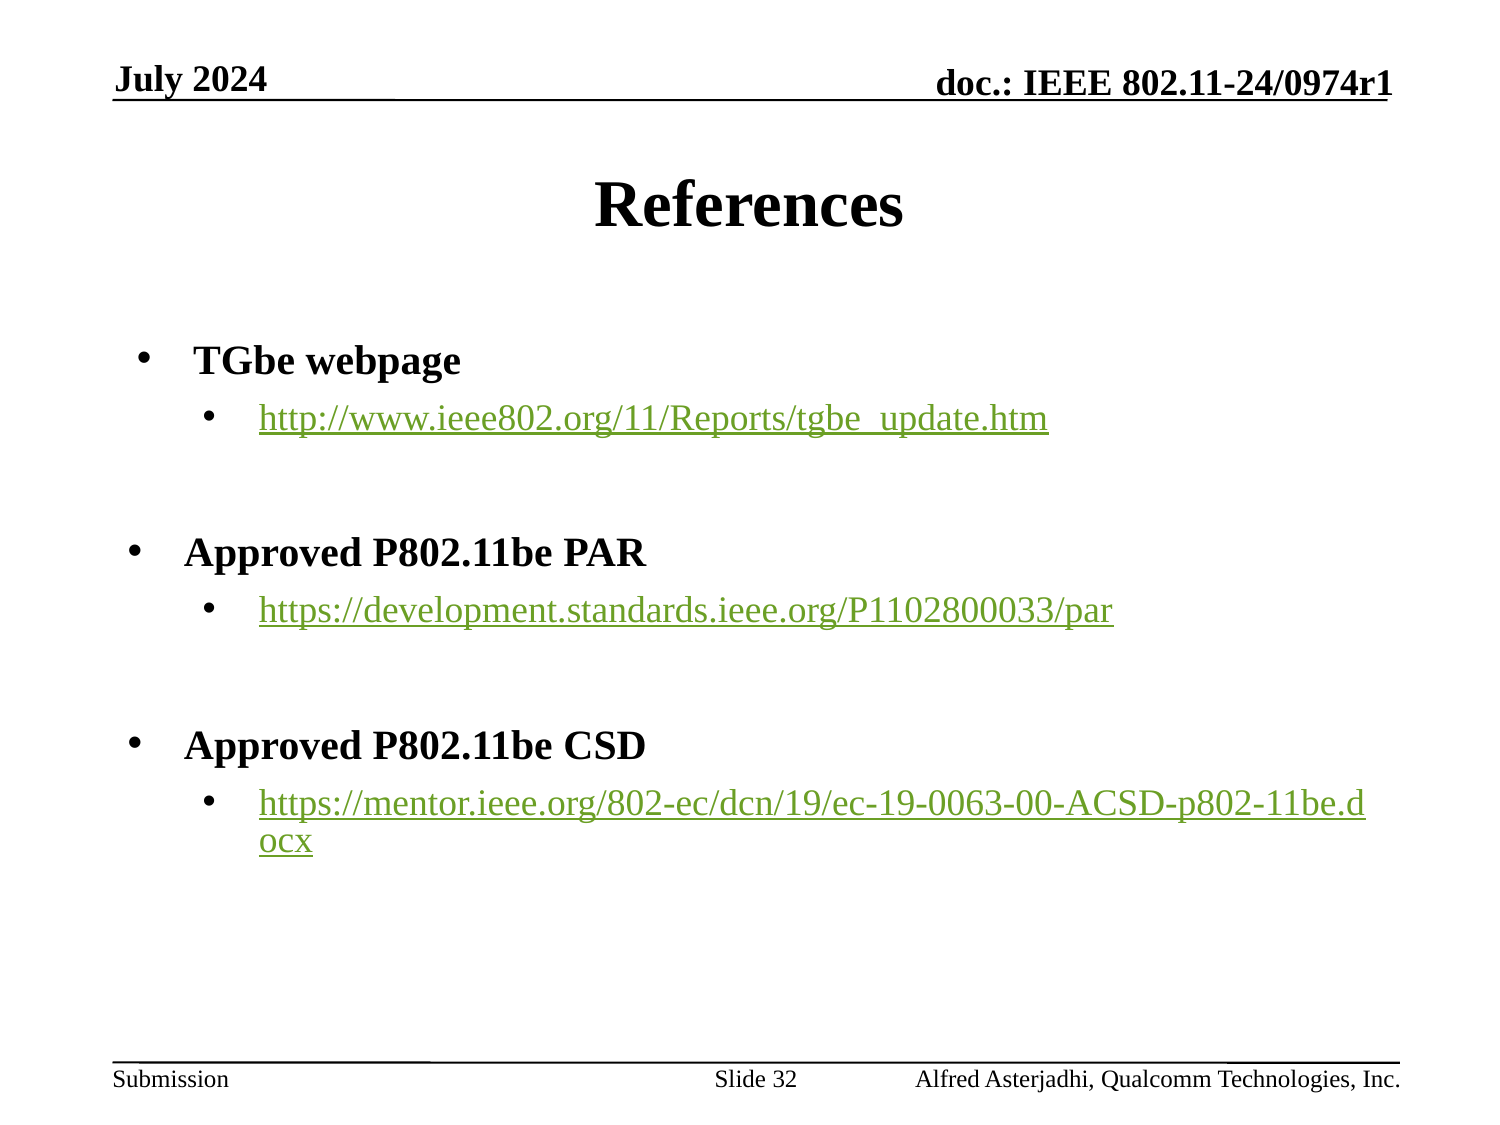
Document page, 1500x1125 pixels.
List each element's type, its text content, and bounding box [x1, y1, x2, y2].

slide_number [114, 54, 493, 100]
slide_number Slide 32 [712, 1061, 800, 1123]
list TGbe webpage http://www.ieee802.org/11/Reports/tgbe_update.htm Approved P802.11be PAR https://development.standards.ieee.org/P1102800033/par Approved P802.11be CSD https://mentor.ieee.org/802-ec/dcn/19/ec-19-0063-00-ACSD-p802-11be.docx [112, 324, 1388, 1000]
footer Alfred Asterjadhi, Qualcomm Technologies, Inc. [878, 1061, 1402, 1093]
title References [112, 112, 1388, 288]
